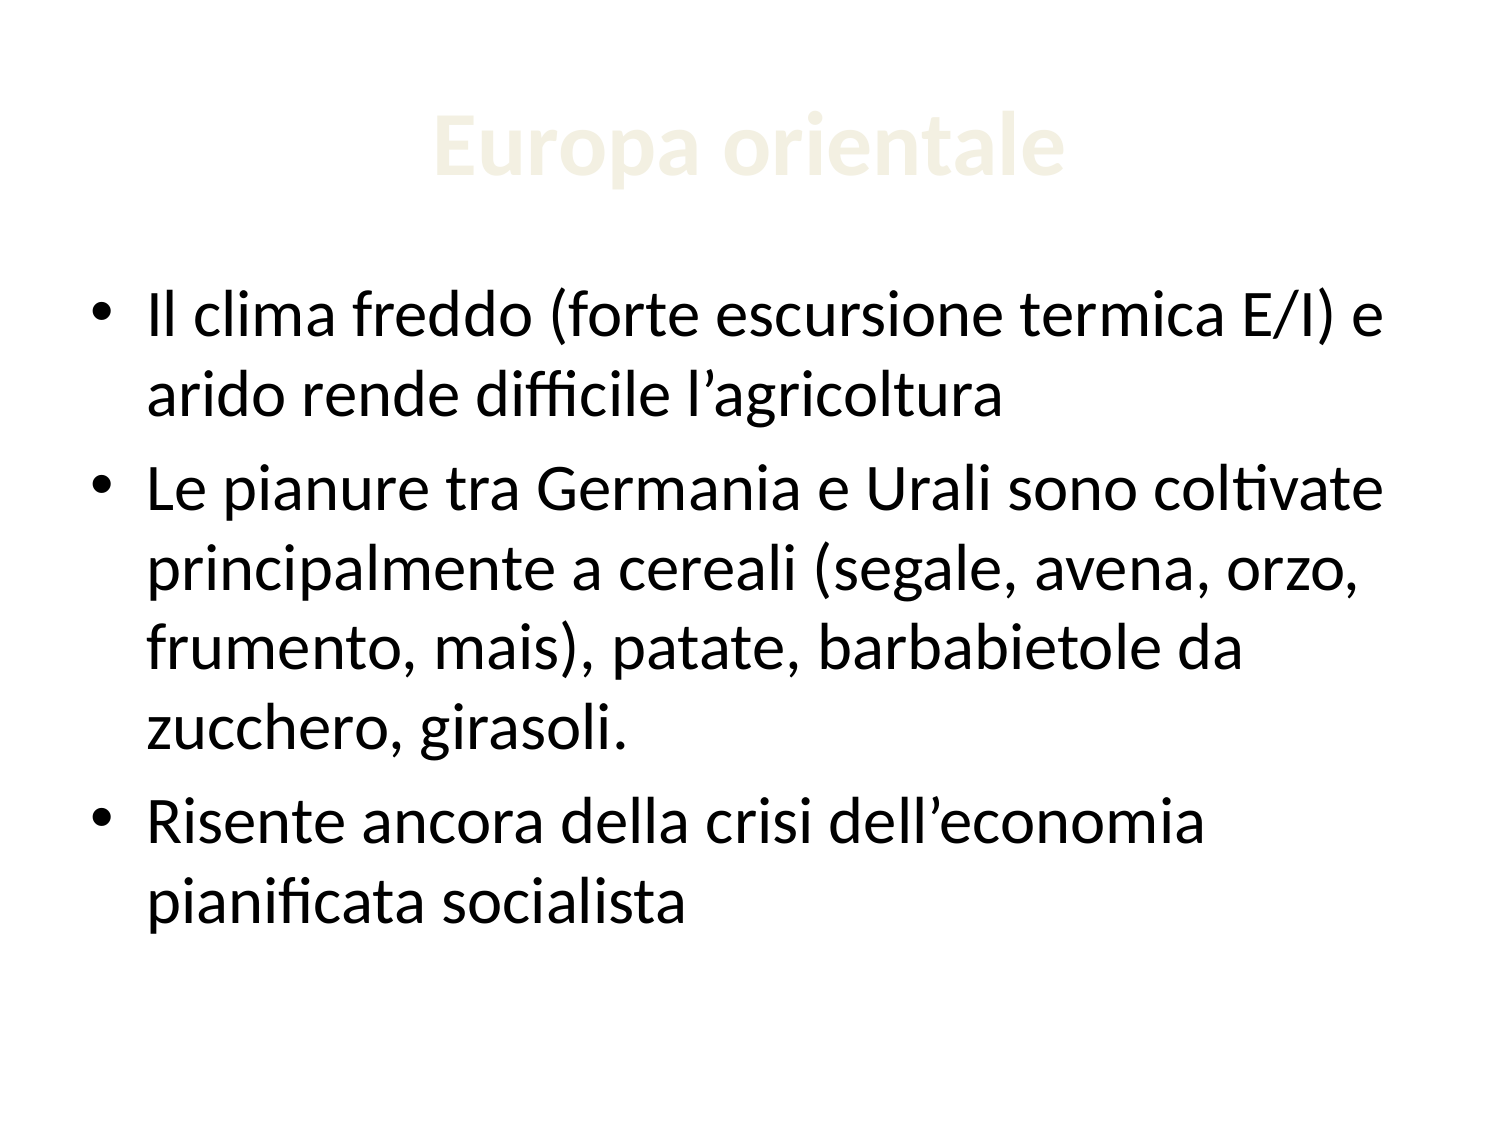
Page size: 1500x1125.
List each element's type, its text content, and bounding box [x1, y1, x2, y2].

list Il clima freddo (forte escursione termica E/I) e arido rende difficile l’agricoltura Le pianure tra Germania e Urali sono coltivate principalmente a cereali (segale, avena, orzo, frumento, mais), patate, barbabietole da zucchero, girasoli. Risente ancora della crisi dell’economia pianificata socialista [75, 262, 1425, 1005]
title Europa orientale [75, 45, 1425, 233]
